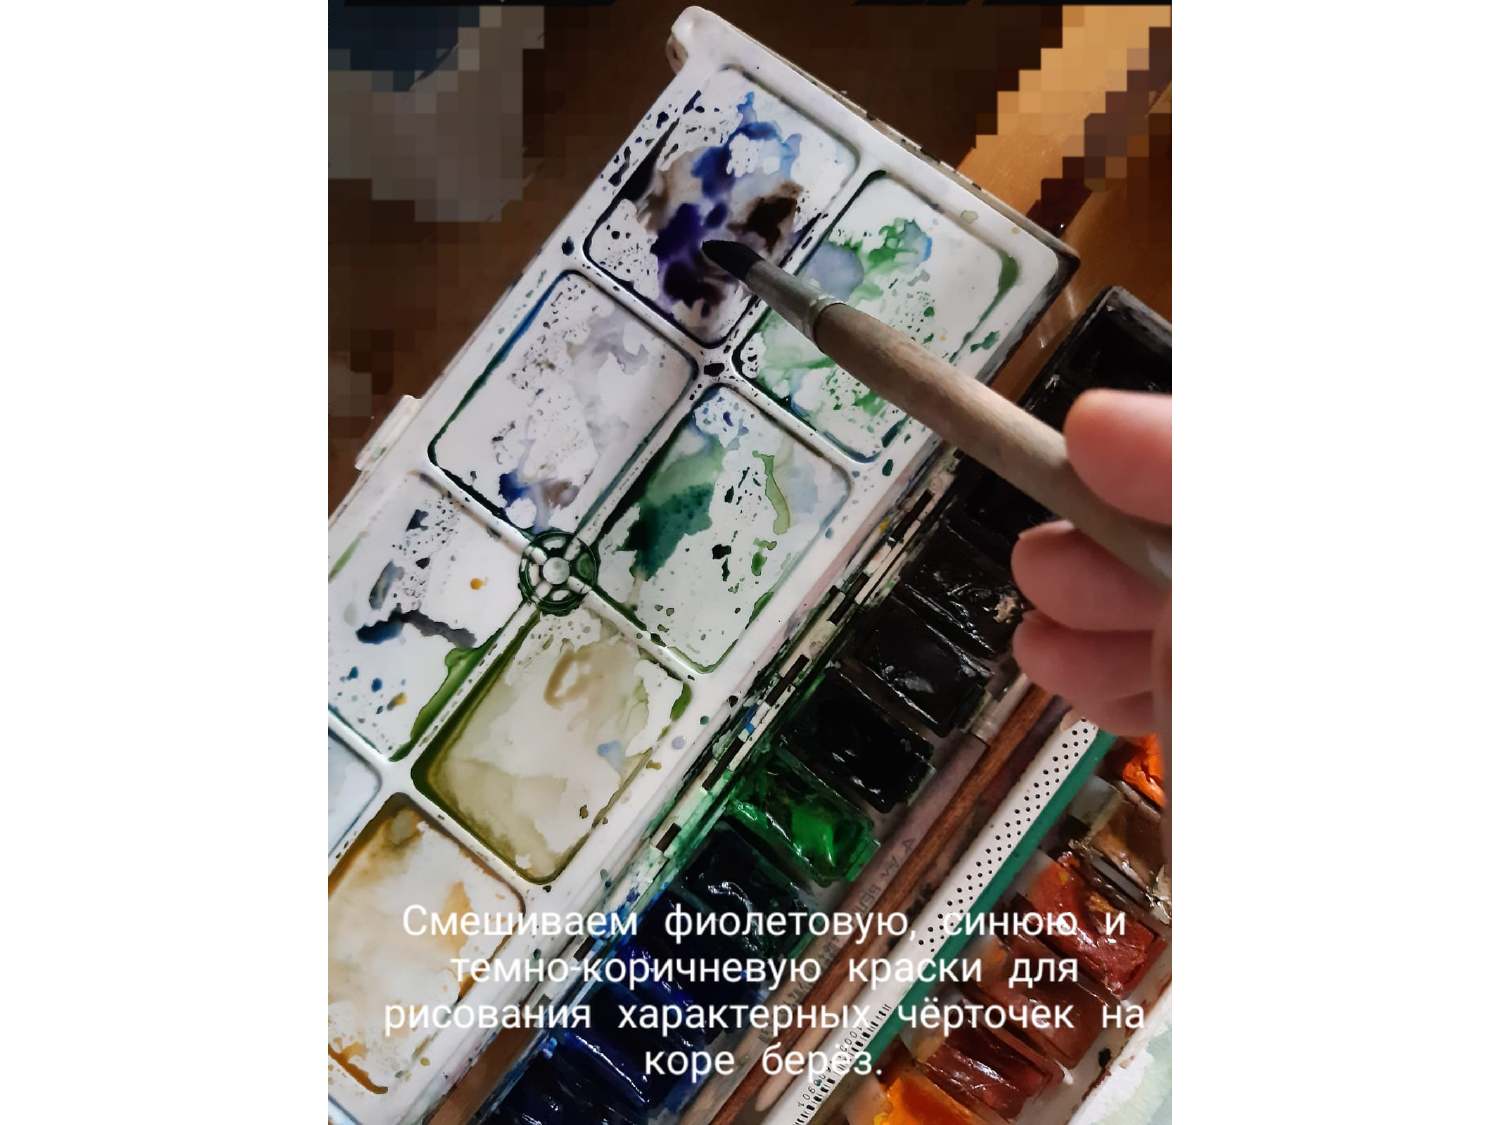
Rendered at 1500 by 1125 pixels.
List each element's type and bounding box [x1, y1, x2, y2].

picture [327, 0, 1173, 1125]
